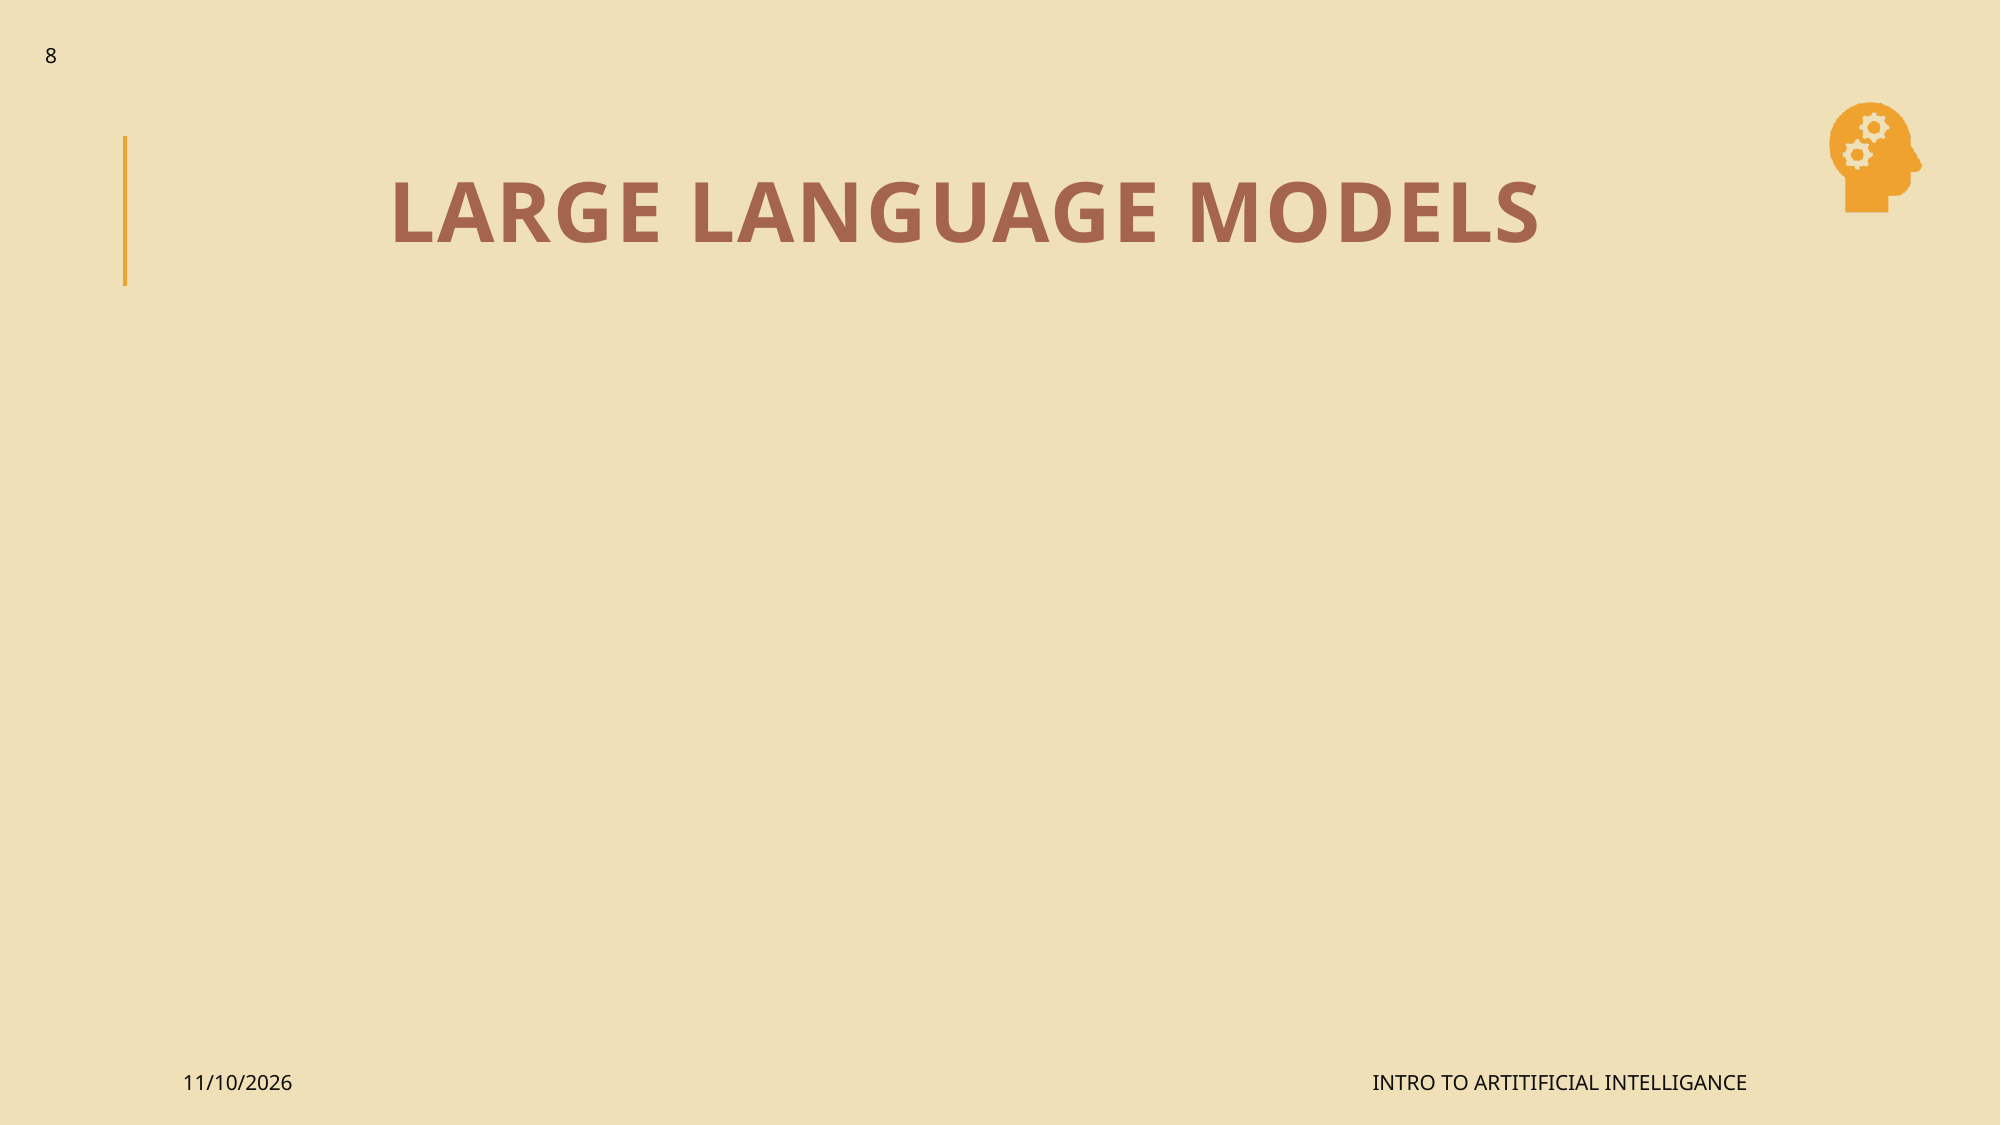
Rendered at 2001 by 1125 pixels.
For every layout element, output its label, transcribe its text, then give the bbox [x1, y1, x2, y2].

footer Intro to Artitificial Intelligance [794, 1061, 1763, 1107]
title Large language models [168, 96, 1763, 342]
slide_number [168, 1061, 522, 1107]
picture [1811, 95, 1939, 224]
slide_number 8 [30, 34, 190, 80]
